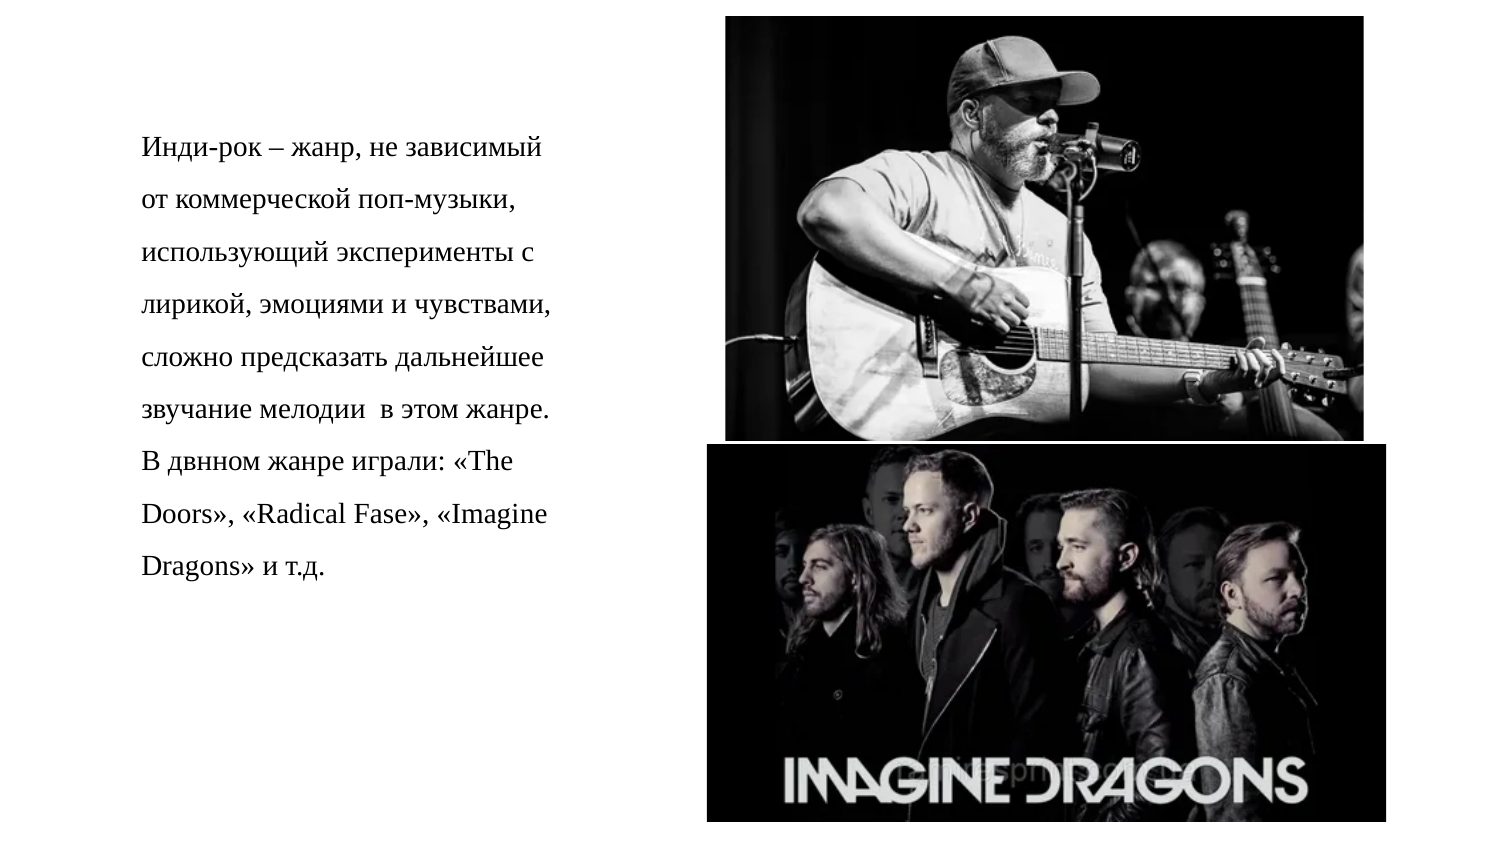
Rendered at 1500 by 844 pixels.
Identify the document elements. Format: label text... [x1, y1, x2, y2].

text_box [706, 444, 1387, 822]
text_box [725, 16, 1364, 441]
text_box Инди-рок – жанр, не зависимый от коммерческой поп-музыки, использующий эксперименты с лирикой, эмоциями и чувствами, сложно предсказать дальнейшее звучание мелодии в этом жанре. В двнном жанре играли: «The Doors», «Radical Fase», «Imagine Dragons» и т.д. [126, 101, 576, 689]
